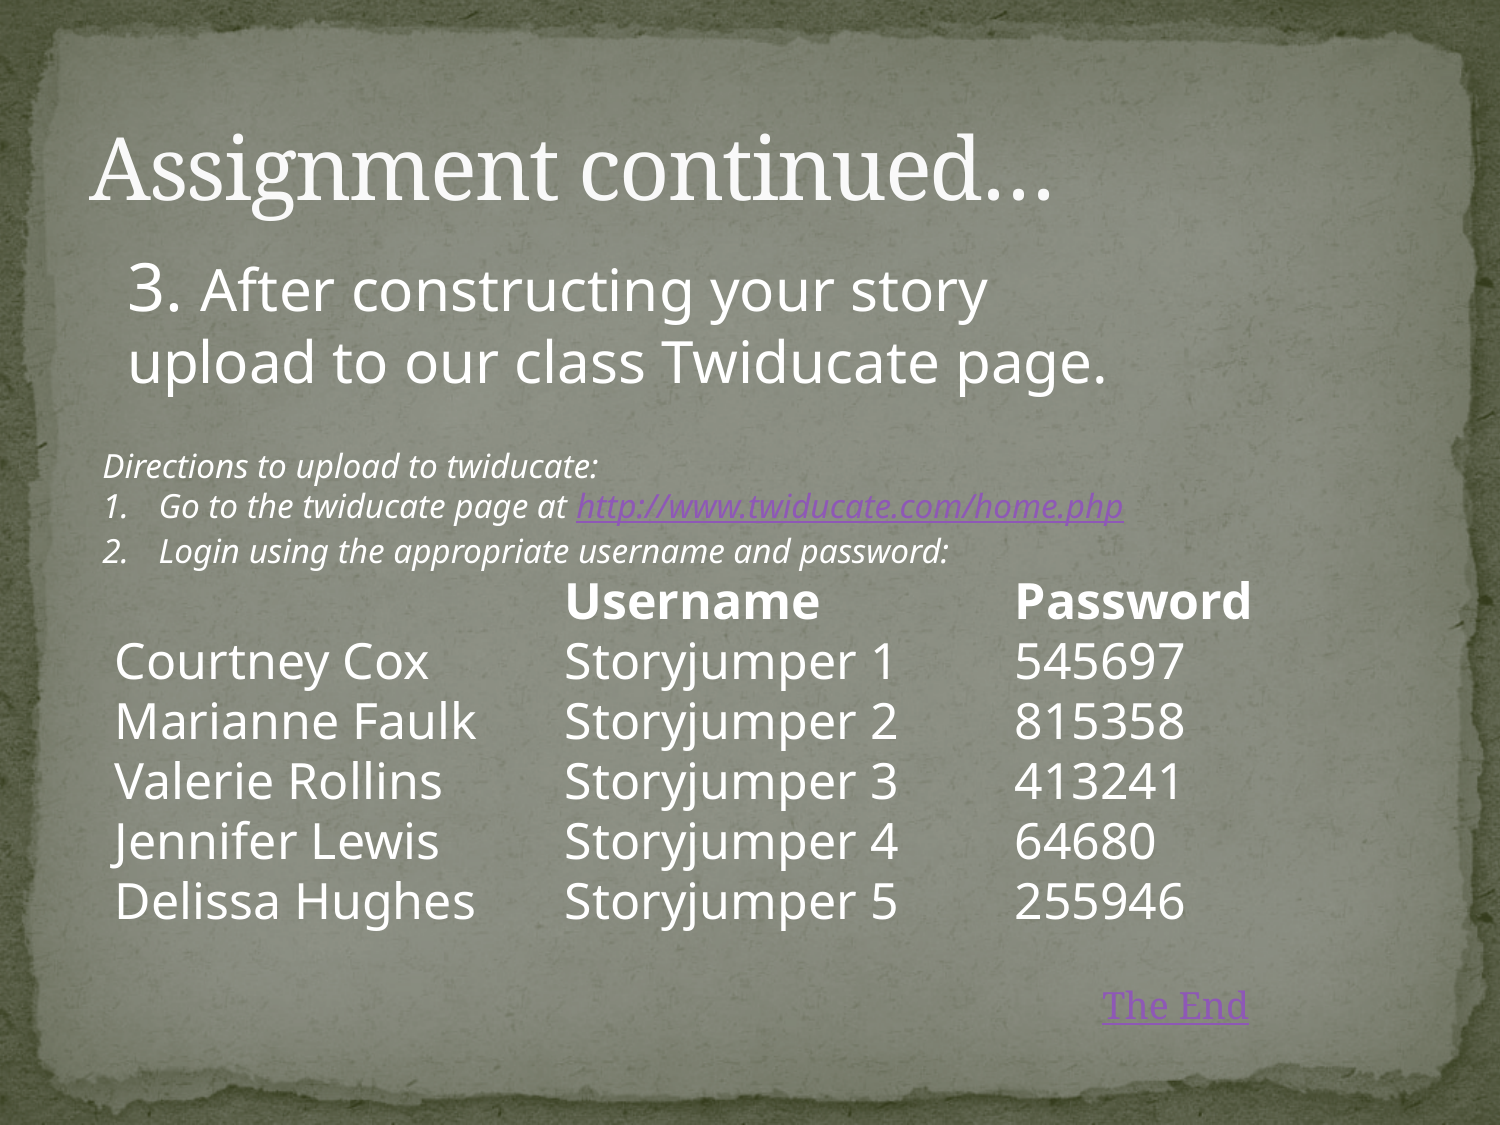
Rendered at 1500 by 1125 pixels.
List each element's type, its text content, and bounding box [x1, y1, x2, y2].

title Assignment continued… [74, 24, 1425, 225]
text_box 3. After constructing your story upload to our class Twiducate page. [112, 237, 1188, 437]
text_box The End [1087, 974, 1388, 1041]
text_box Directions to upload to twiducate: Go to the twiducate page at http://www.twiducate.com/home.php Login using the appropriate username and password: [87, 437, 1462, 578]
text_box Username Password Courtney Cox Storyjumper 1 545697 Marianne Faulk Storyjumper 2 815358 Valerie Rollins Storyjumper 3 413241 Jennifer Lewis Storyjumper 4 64680 Delissa Hughes Storyjumper 5 255946 [99, 562, 1350, 938]
